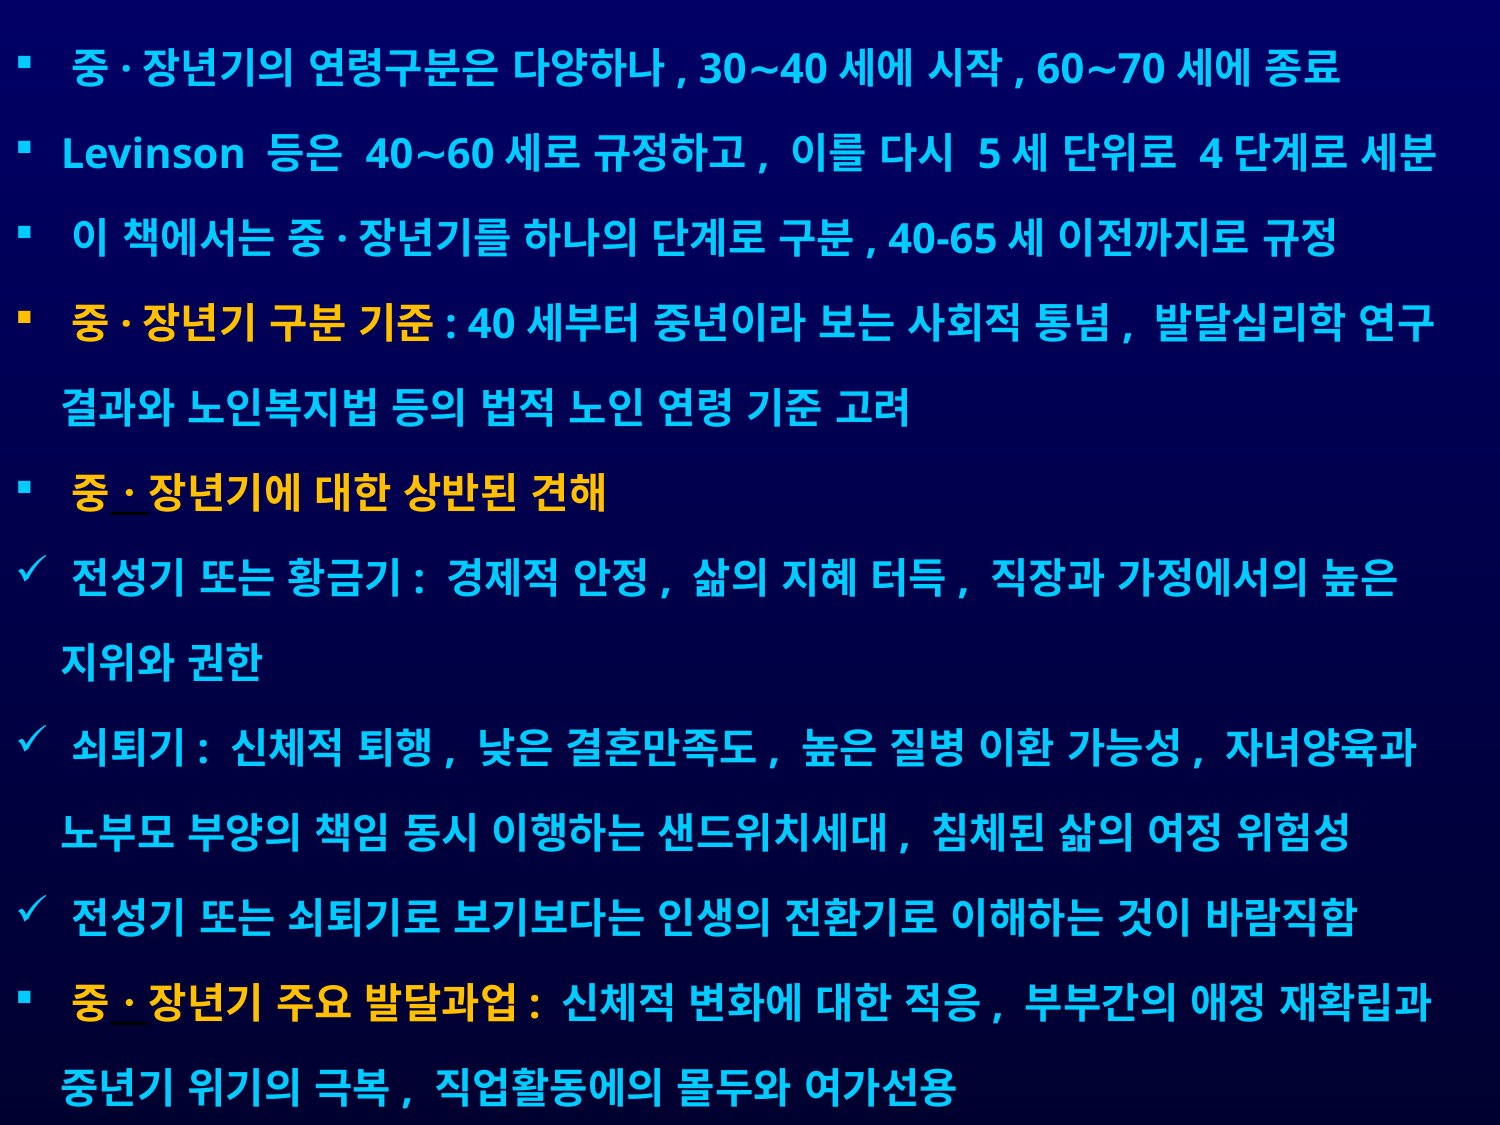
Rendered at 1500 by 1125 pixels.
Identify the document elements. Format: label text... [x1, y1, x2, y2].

text_box 중·장년기의 연령구분은 다양하나, 30∼40세에 시작, 60∼70세에 종료 Levinson 등은 40∼60세로 규정하고, 이를 다시 5세 단위로 4단계로 세분 이 책에서는 중·장년기를 하나의 단계로 구분, 40-65세 이전까지로 규정 중·장년기 구분 기준: 40세부터 중년이라 보는 사회적 통념, 발달심리학 연구 결과와 노인복지법 등의 법적 노인 연령 기준 고려 중ㆍ장년기에 대한 상반된 견해 전성기 또는 황금기: 경제적 안정, 삶의 지혜 터득, 직장과 가정에서의 높은 지위와 권한 쇠퇴기: 신체적 퇴행, 낮은 결혼만족도, 높은 질병 이환 가능성, 자녀양육과 노부모 부양의 책임 동시 이행하는 샌드위치세대, 침체된 삶의 여정 위험성 전성기 또는 쇠퇴기로 보기보다는 인생의 전환기로 이해하는 것이 바람직함 중ㆍ장년기 주요 발달과업: 신체적 변화에 대한 적응, 부부간의 애정 재확립과 중년기 위기의 극복, 직업활동에의 몰두와 여가선용 [0, 0, 1500, 1120]
